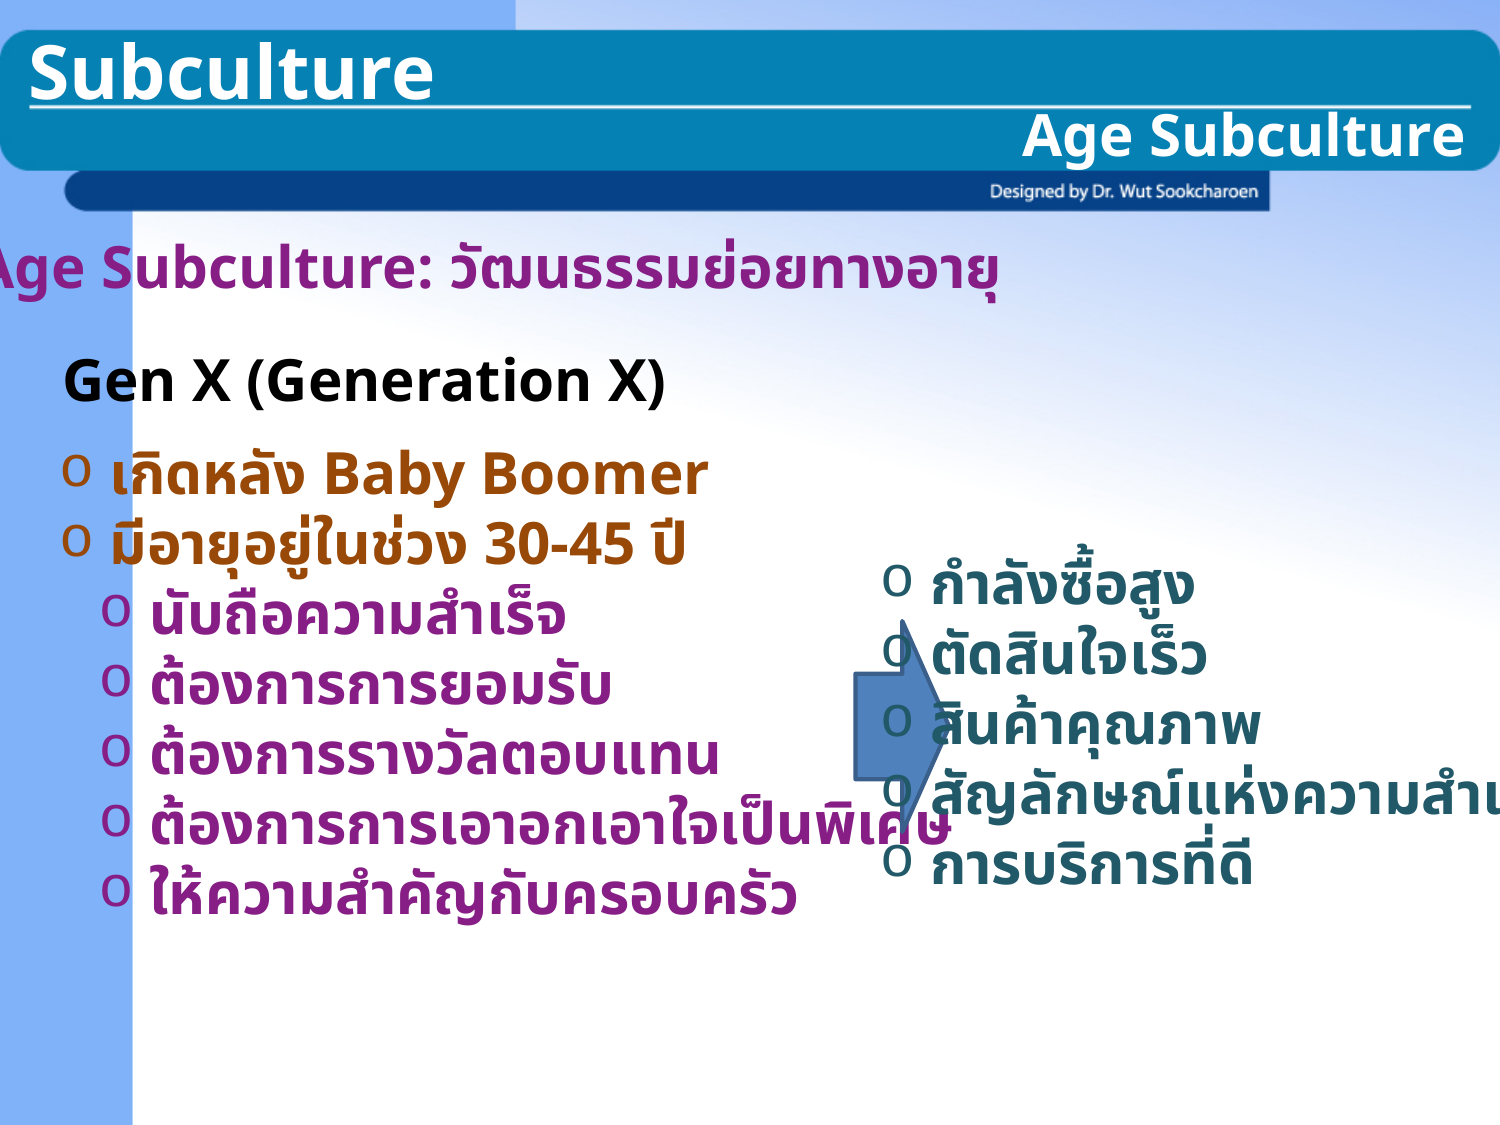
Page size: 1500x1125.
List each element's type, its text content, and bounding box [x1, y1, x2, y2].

text_box Age Subculture [37, 108, 1481, 172]
picture [0, 146, 1500, 1125]
text_box Subculture [13, 32, 1475, 107]
picture [0, 0, 1500, 54]
text_box เกิดหลัง Baby Boomer มีอายุอยู่ในช่วง 30-45 ปี นับถือความสำเร็จ ต้องการการยอมรับ ต้องการรางวัลตอบแทน ต้องการการเอาอกเอาใจเป็นพิเศษ ให้ความสำคัญกับครอบครัว [44, 428, 984, 934]
text_box Age Subculture: วัฒนธรรมย่อยทางอายุ [0, 222, 1017, 308]
text_box Gen X (Generation X) [47, 336, 682, 421]
text_box [853, 671, 865, 782]
text_box กำลังซื้อสูง ตัดสินใจเร็ว สินค้าคุณภาพ สัญลักษณ์แห่งความสำเร็จ การบริการที่ดี [865, 539, 1500, 904]
